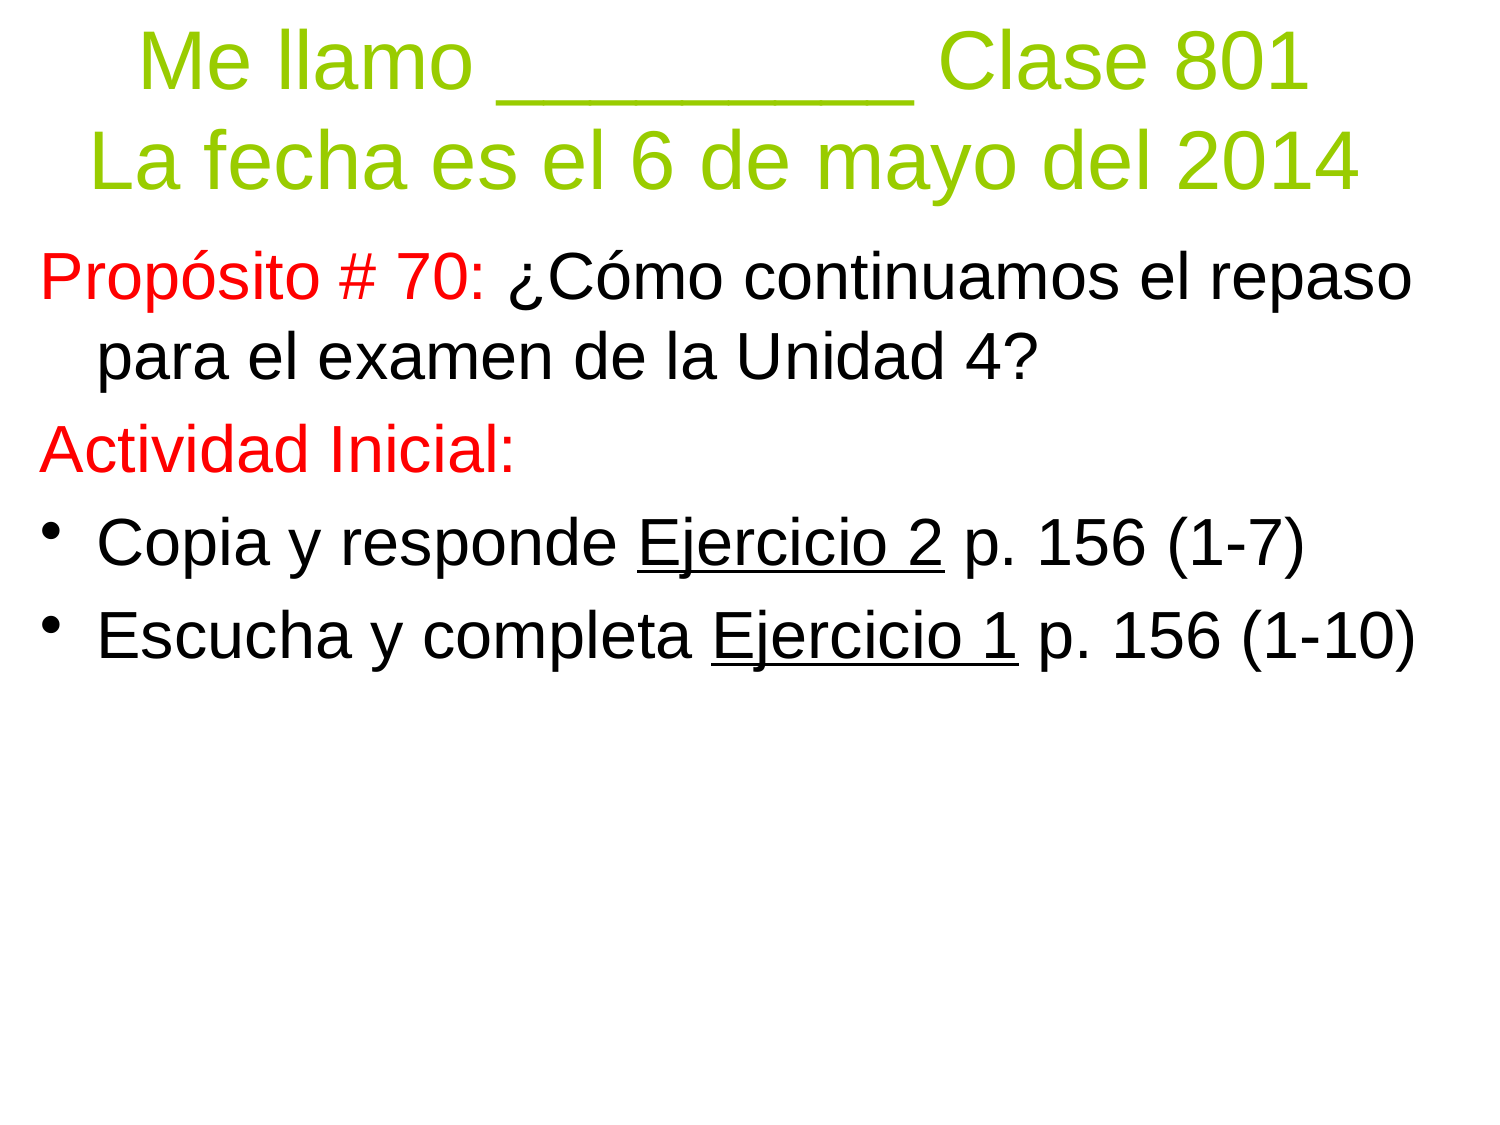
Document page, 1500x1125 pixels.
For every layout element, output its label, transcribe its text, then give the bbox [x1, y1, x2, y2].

list Propósito # 70: ¿Cómo continuamos el repaso para el examen de la Unidad 4? Actividad Inicial: Copia y responde Ejercicio 2 p. 156 (1-7) Escucha y completa Ejercicio 1 p. 156 (1-10) [24, 224, 1463, 1100]
title Me llamo _________ Clase 801 La fecha es el 6 de mayo del 2014 [24, 12, 1425, 200]
